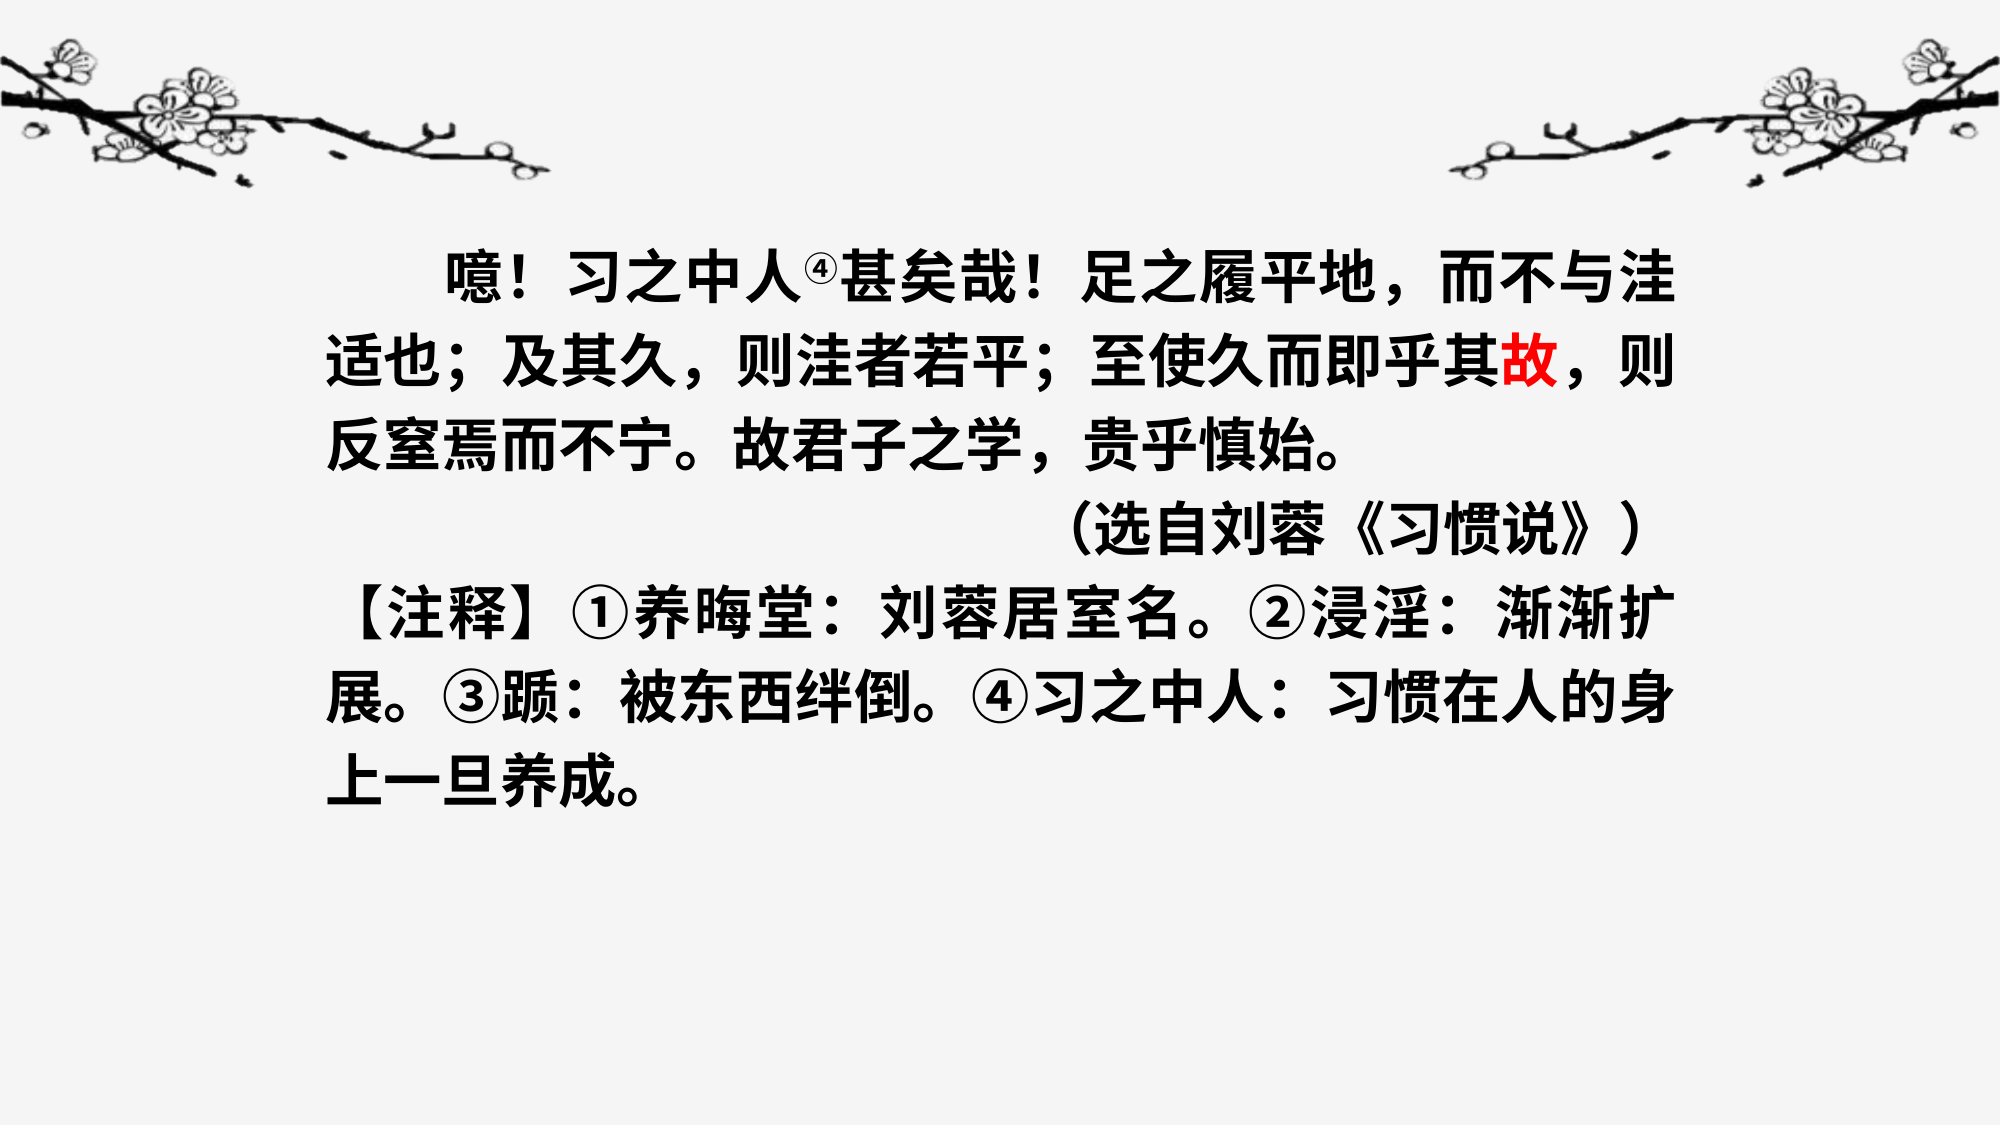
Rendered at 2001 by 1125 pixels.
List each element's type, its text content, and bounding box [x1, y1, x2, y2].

picture [1327, 0, 2000, 310]
text_box 噫！习之中人④甚矣哉！足之履平地，而不与洼适也；及其久，则洼者若平；至使久而即乎其故，则反窒焉而不宁。故君子之学，贵乎慎始。 （选自刘蓉《习惯说》） 【注释】①养晦堂：刘蓉居室名。②浸淫：渐渐扩展。③踬：被东西绊倒。④习之中人：习惯在人的身上一旦养成。 [310, 218, 1692, 822]
picture [0, 0, 673, 310]
